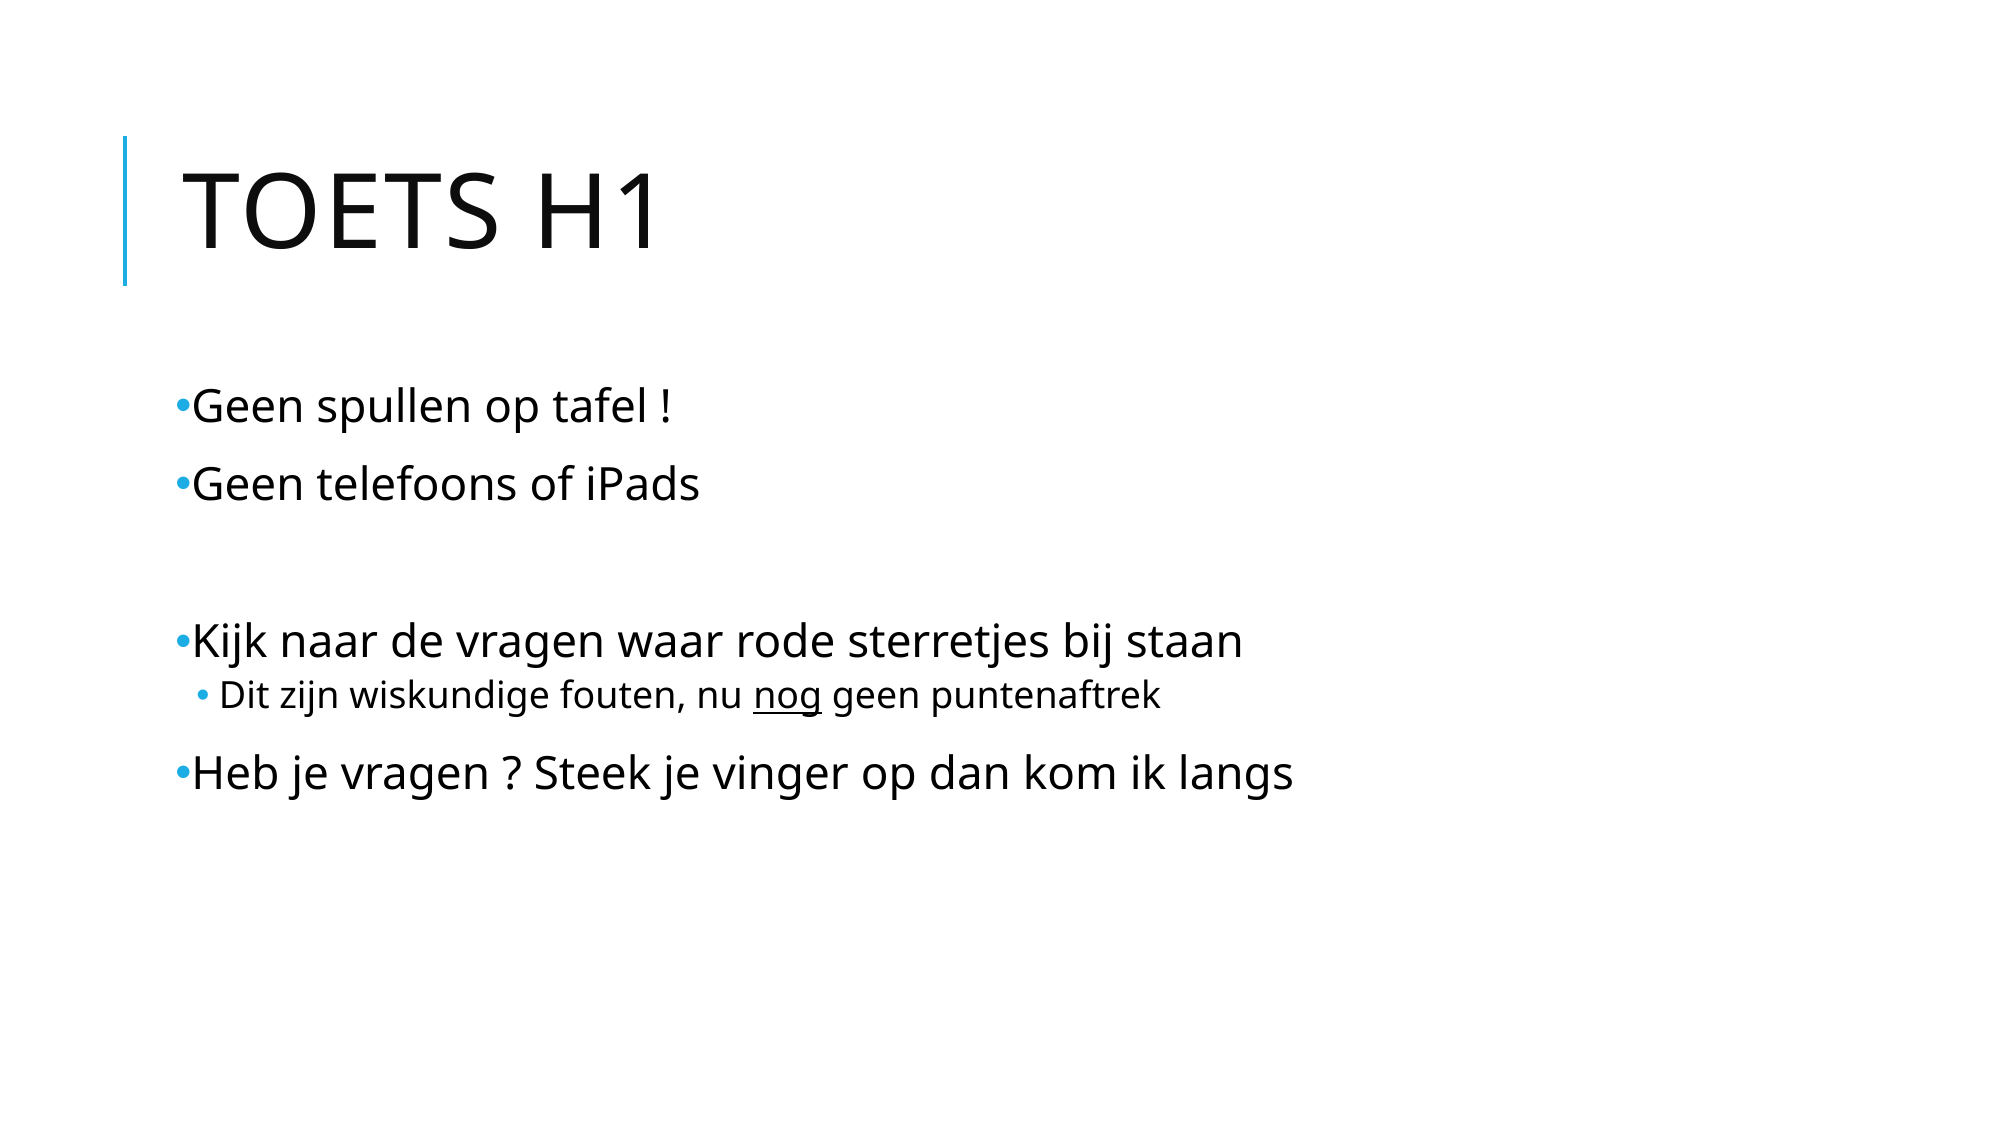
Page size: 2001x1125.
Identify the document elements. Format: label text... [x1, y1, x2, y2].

list Geen spullen op tafel ! Geen telefoons of iPads Kijk naar de vragen waar rode sterretjes bij staan Dit zijn wiskundige fouten, nu nog geen puntenaftrek Heb je vragen ? Steek je vinger op dan kom ik langs [168, 375, 1763, 1035]
title Toets H1 [168, 96, 1763, 342]
